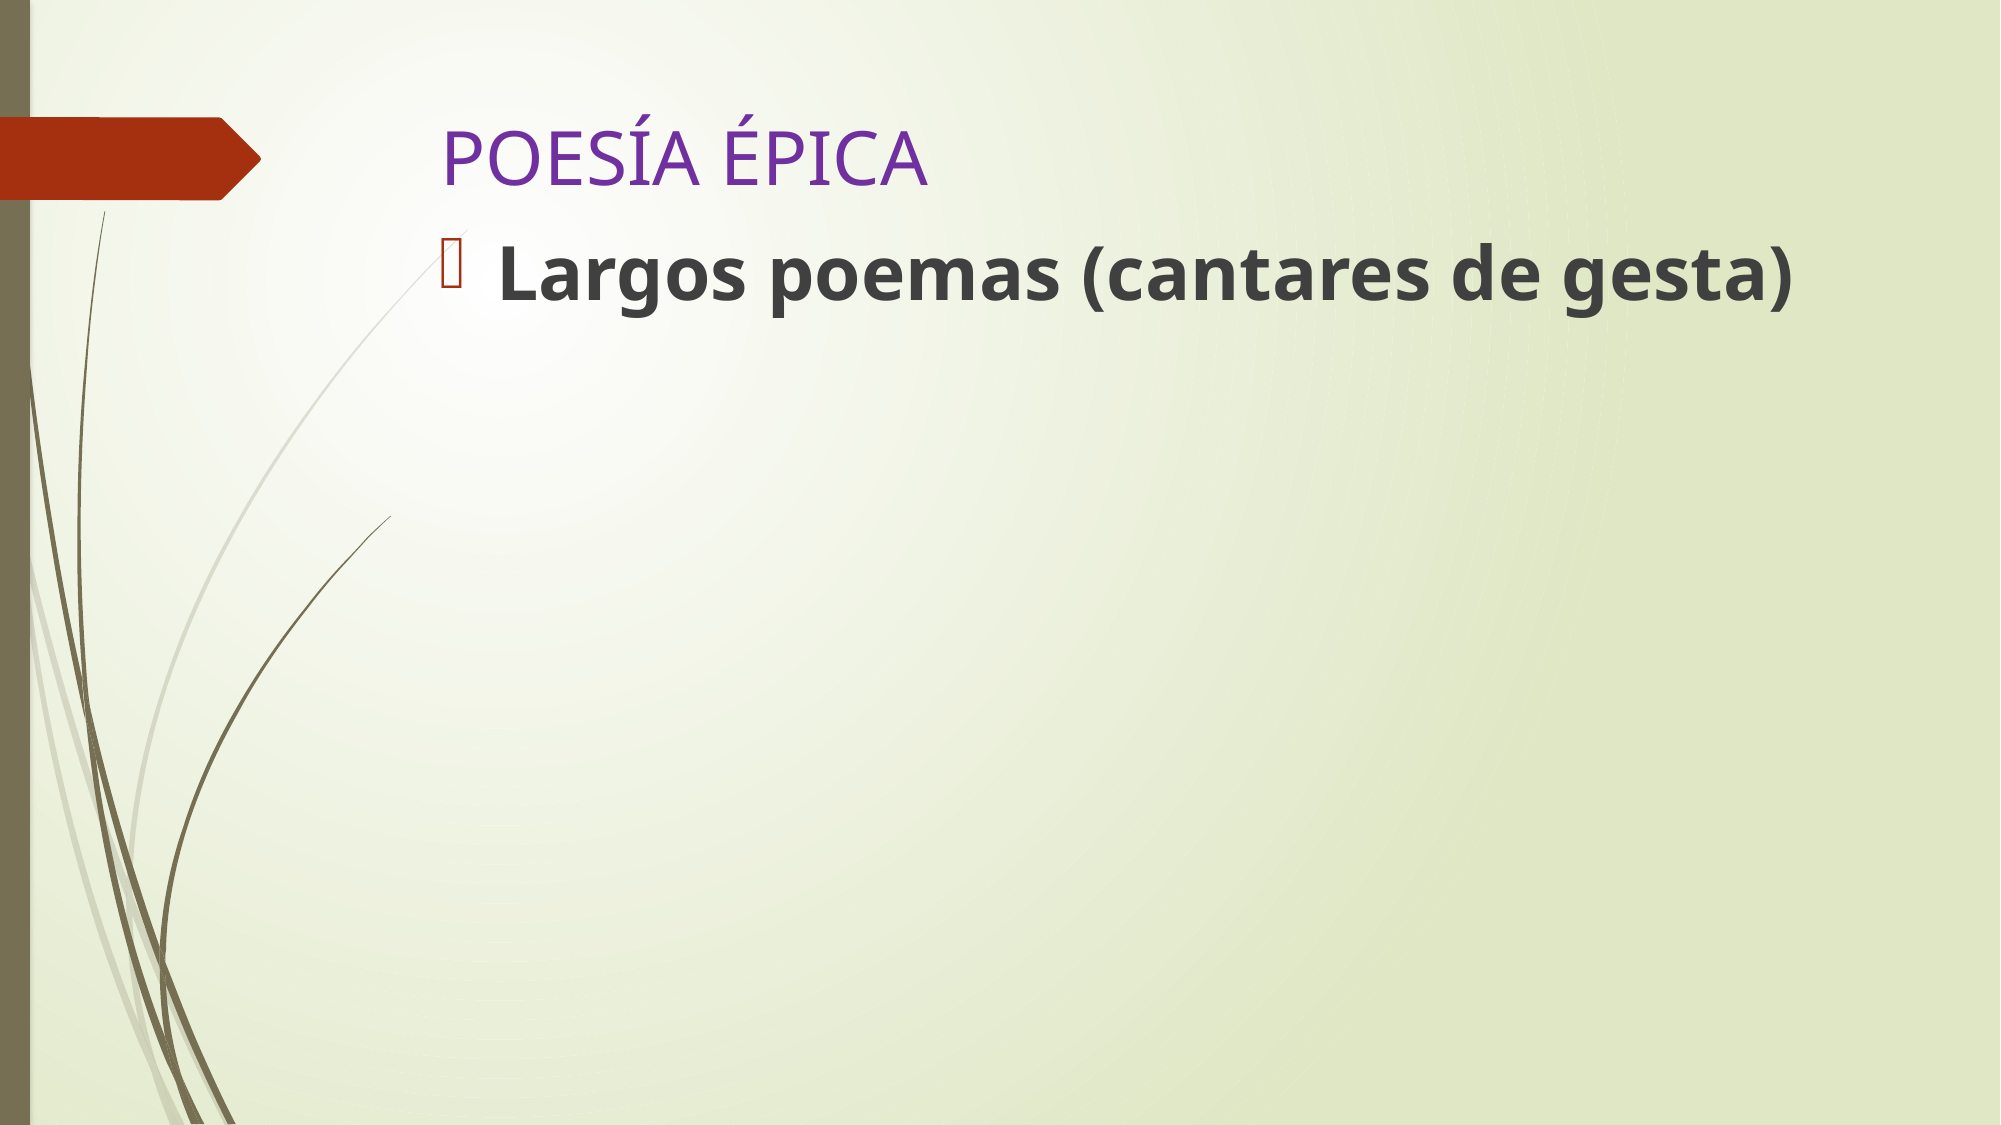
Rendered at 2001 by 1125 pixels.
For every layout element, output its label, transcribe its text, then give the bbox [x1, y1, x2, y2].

list Largos poemas (cantares de gesta) [424, 217, 1888, 970]
title POESÍA ÉPICA [425, 102, 1888, 217]
